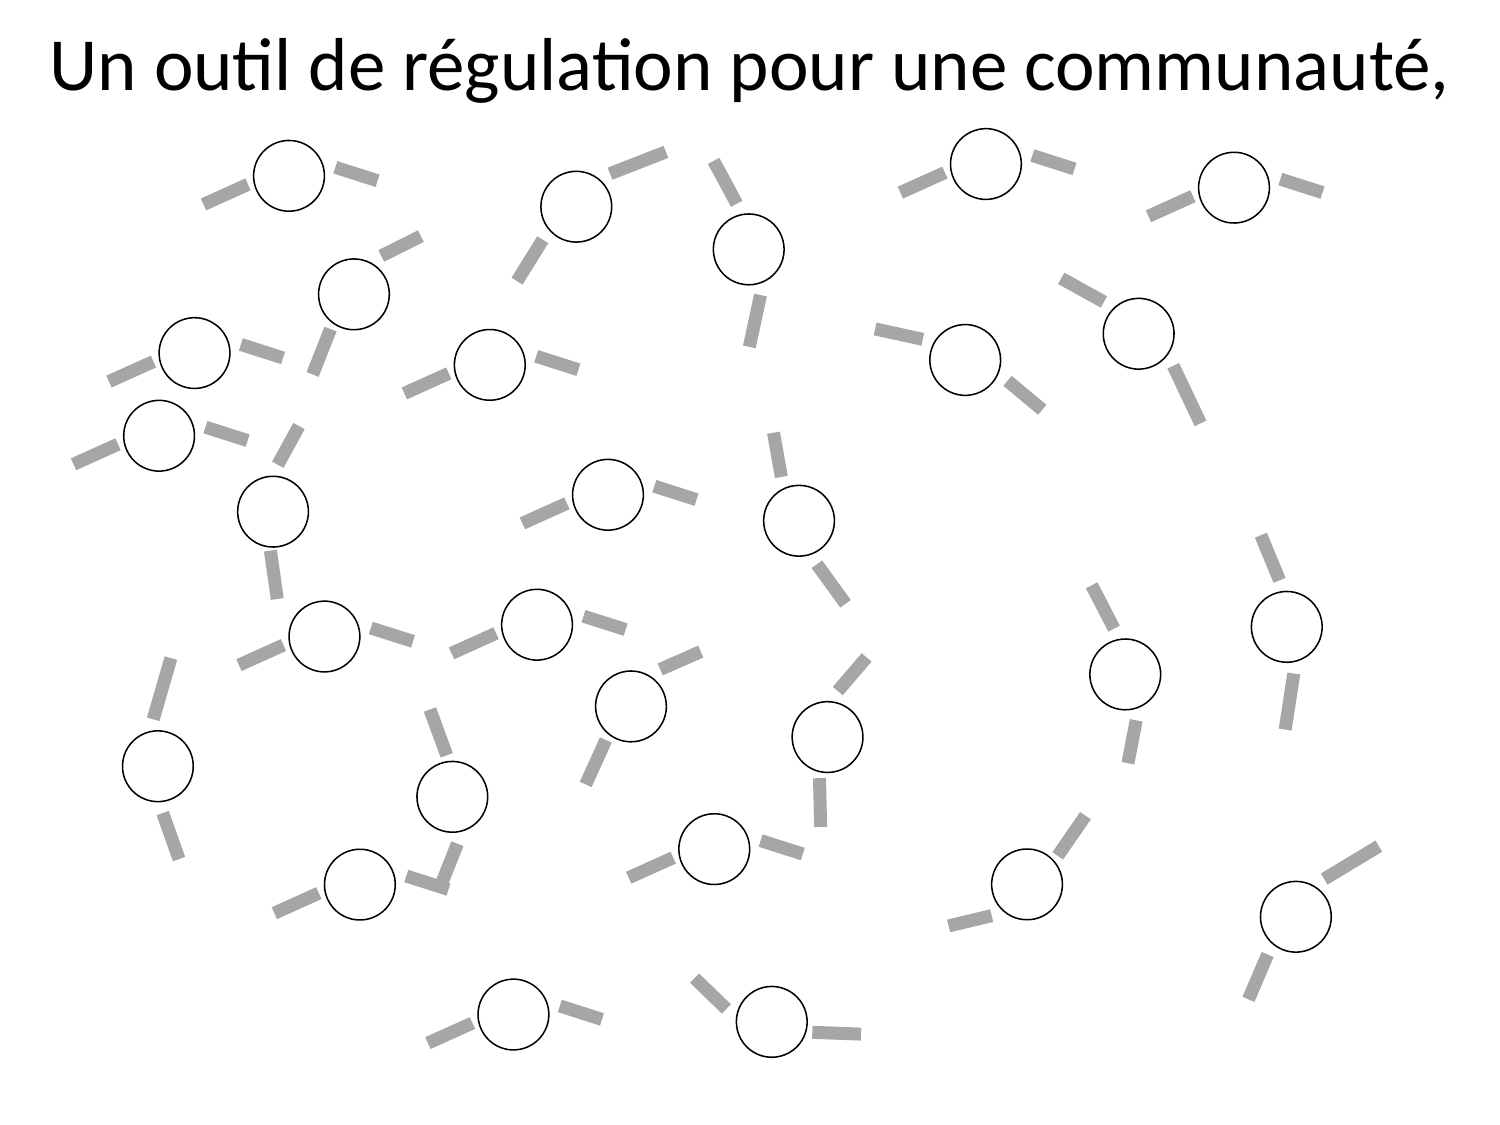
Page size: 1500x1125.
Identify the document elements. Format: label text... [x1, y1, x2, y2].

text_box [251, 88, 324, 265]
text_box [791, 650, 863, 827]
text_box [1196, 99, 1269, 276]
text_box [317, 207, 389, 384]
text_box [1107, 237, 1179, 439]
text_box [476, 926, 548, 1103]
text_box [121, 347, 194, 524]
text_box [416, 707, 488, 884]
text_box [1088, 579, 1161, 762]
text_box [322, 796, 394, 973]
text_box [237, 423, 309, 599]
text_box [713, 154, 785, 345]
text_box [928, 266, 1000, 453]
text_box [570, 406, 643, 583]
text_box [287, 548, 359, 725]
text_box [452, 276, 524, 453]
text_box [737, 934, 809, 1111]
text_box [1251, 531, 1323, 729]
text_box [499, 536, 572, 713]
title Un outil de régulation pour une communauté, [0, 19, 1500, 103]
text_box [763, 429, 836, 616]
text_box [992, 795, 1064, 972]
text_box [594, 619, 666, 796]
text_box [1263, 811, 1336, 1013]
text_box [121, 659, 193, 861]
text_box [543, 105, 615, 303]
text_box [948, 76, 1021, 253]
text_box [157, 265, 229, 442]
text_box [677, 761, 749, 938]
